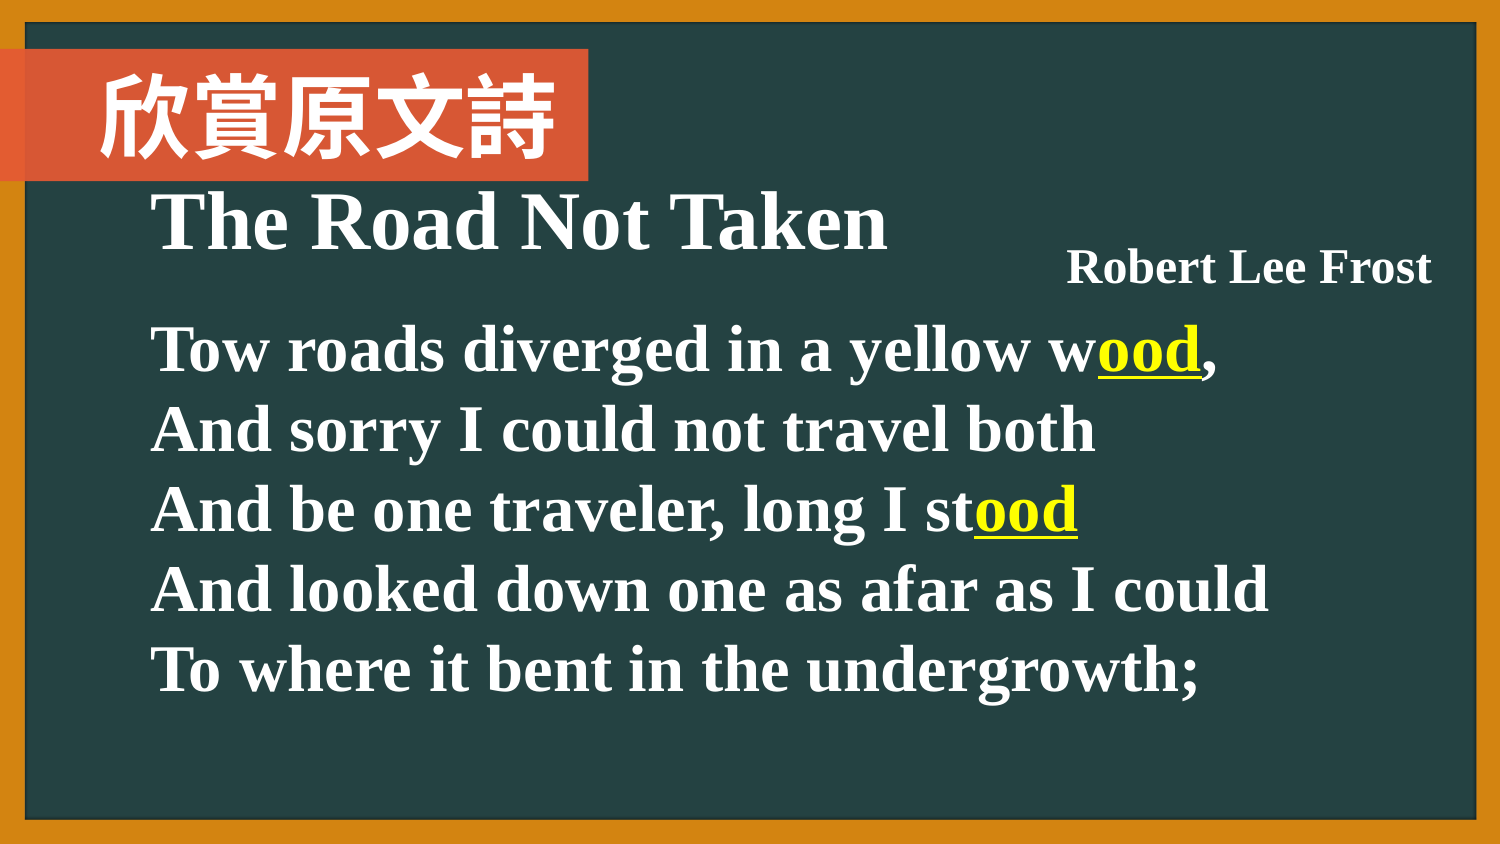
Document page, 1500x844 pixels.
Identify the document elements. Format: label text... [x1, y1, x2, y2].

picture [0, 0, 1500, 844]
text_box The Road Not Taken [136, 159, 933, 274]
text_box 欣賞原文詩 [0, 48, 589, 182]
text_box Robert Lee Frost [1001, 226, 1448, 302]
text_box Tow roads diverged in a yellow wood, And sorry I could not travel both And be one traveler, long I stood And looked down one as afar as I could To where it bent in the undergrowth; [135, 297, 1484, 713]
